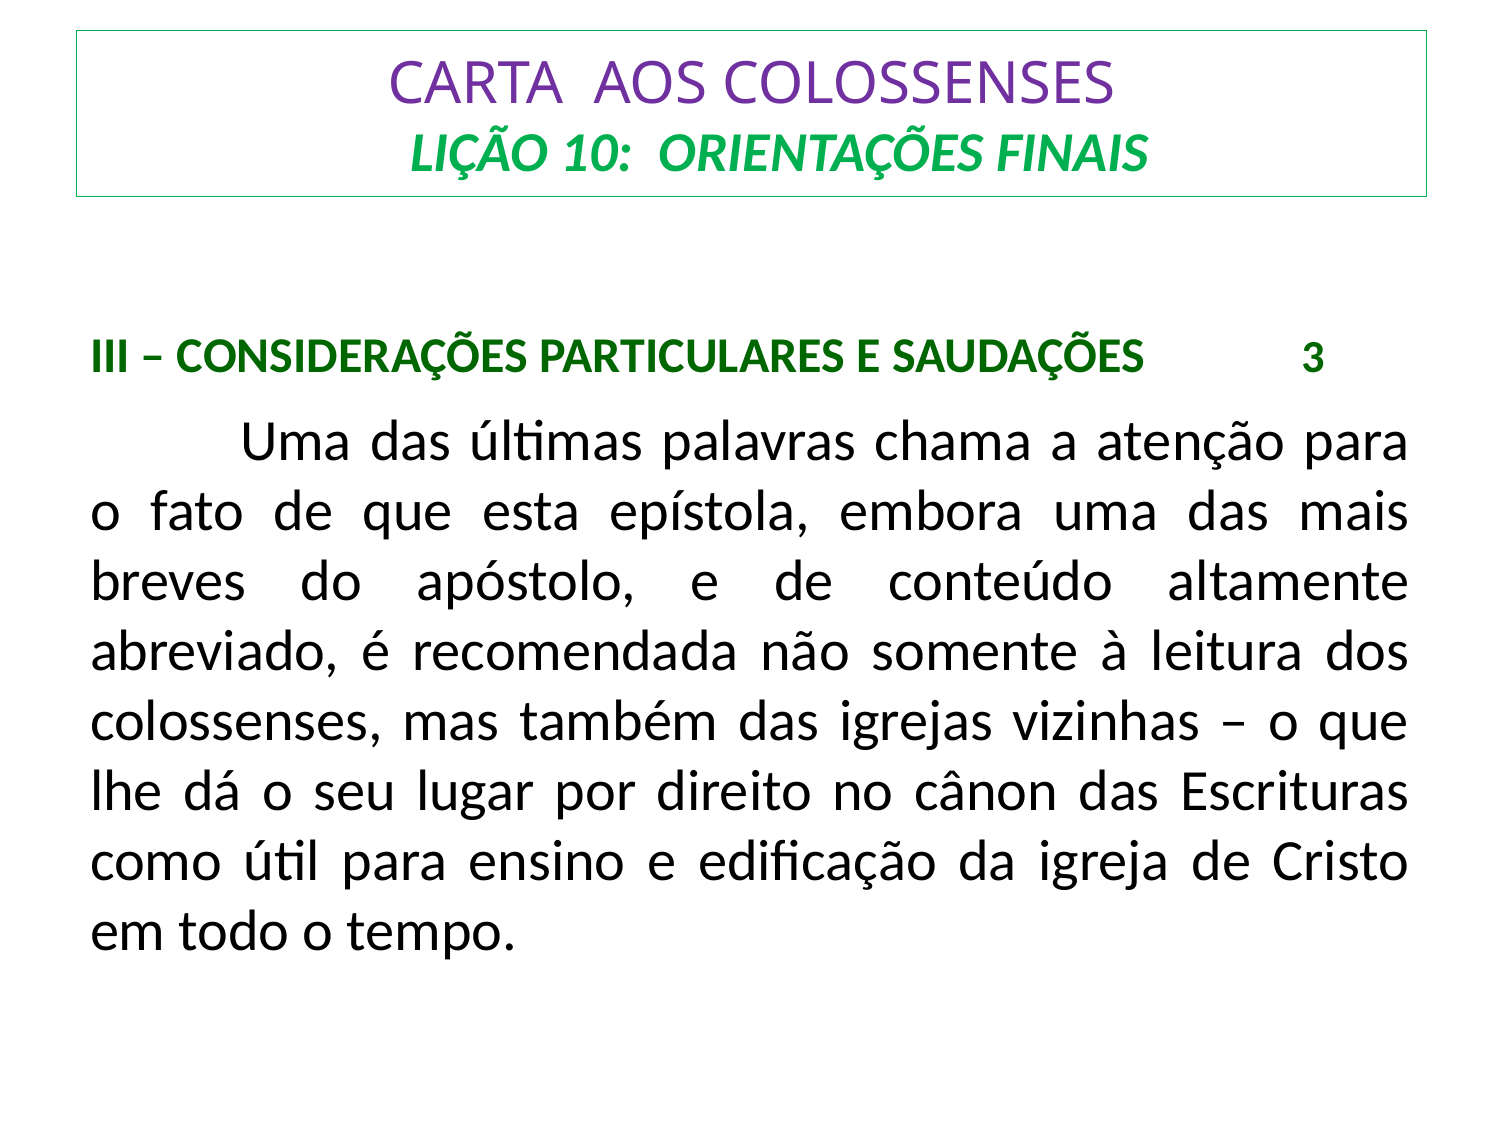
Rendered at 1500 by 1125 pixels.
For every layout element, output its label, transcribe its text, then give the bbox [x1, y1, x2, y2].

list III – CONSIDERAÇÕES PARTICULARES E SAUDAÇÕES 3 Uma das últimas palavras chama a atenção para o fato de que esta epístola, embora uma das mais breves do apóstolo, e de conteúdo altamente abreviado, é recomendada não somente à leitura dos colossenses, mas também das igrejas vizinhas – o que lhe dá o seu lugar por direito no cânon das Escrituras como útil para ensino e edificação da igreja de Cristo em todo o tempo. [75, 314, 1425, 1000]
title CARTA AOS COLOSSENSES LIÇÃO 10: ORIENTAÇÕES FINAIS [76, 30, 1427, 197]
